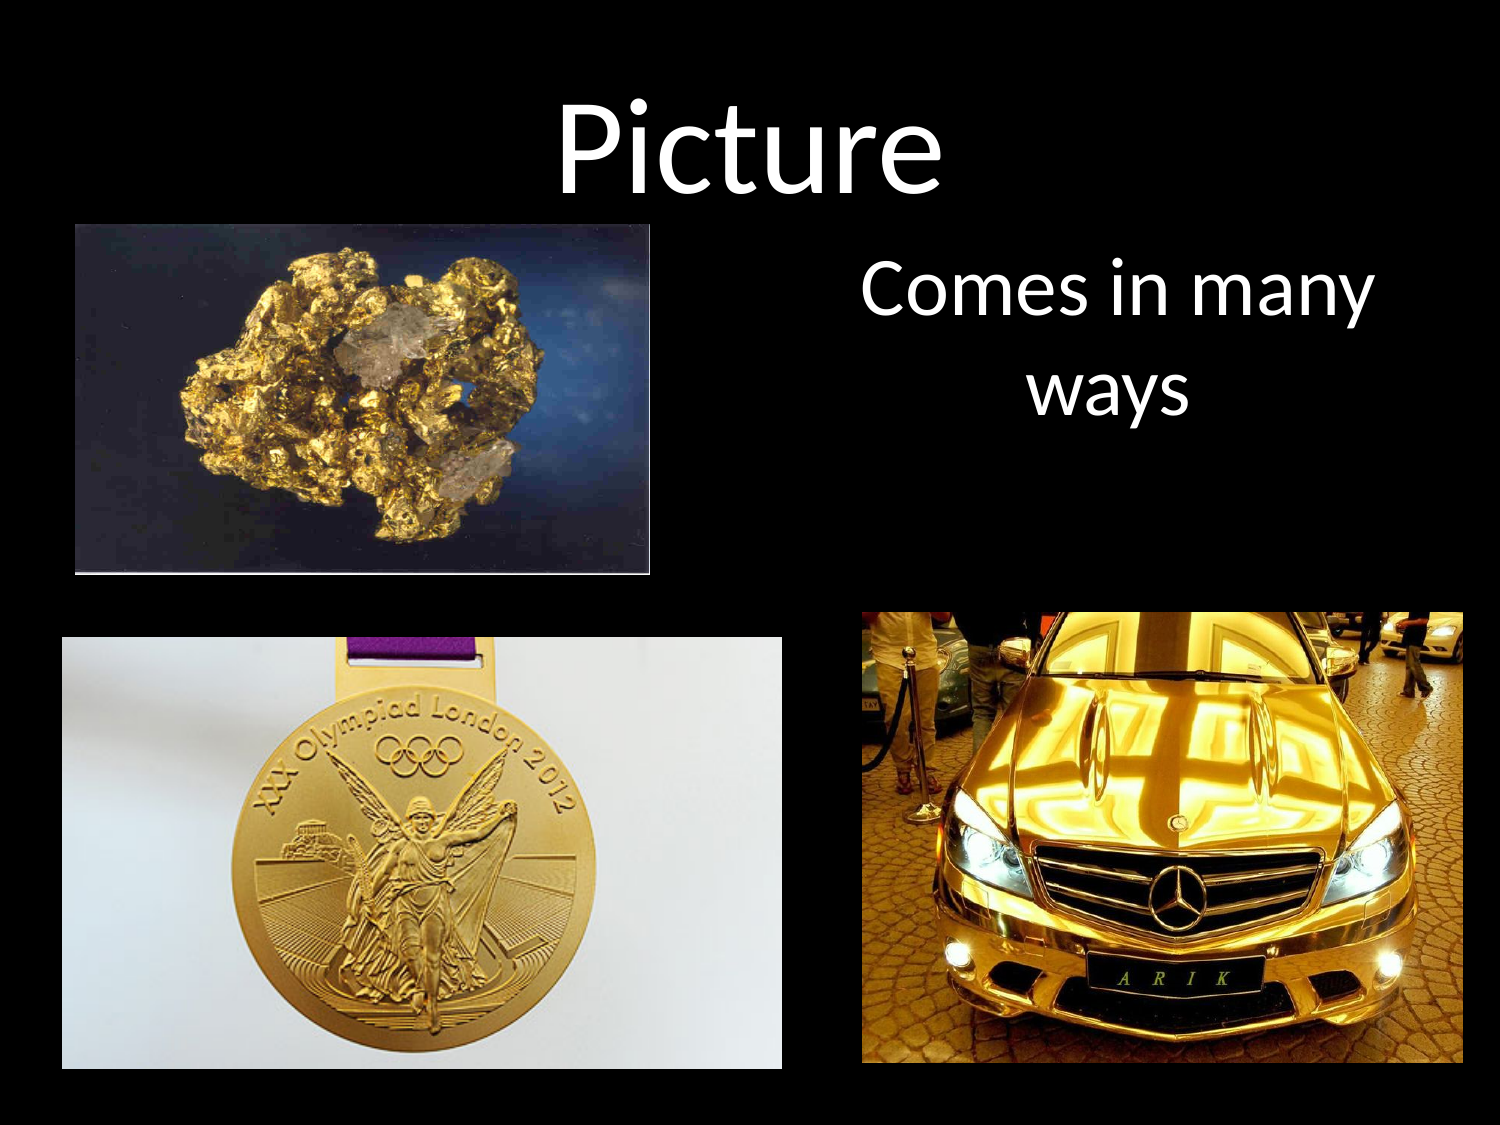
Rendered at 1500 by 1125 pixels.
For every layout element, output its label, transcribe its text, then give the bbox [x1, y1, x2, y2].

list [862, 612, 1463, 1063]
text_box Comes in many ways. [824, 224, 1413, 440]
picture [62, 637, 782, 1069]
picture [74, 224, 651, 576]
title Picture [75, 45, 1425, 233]
